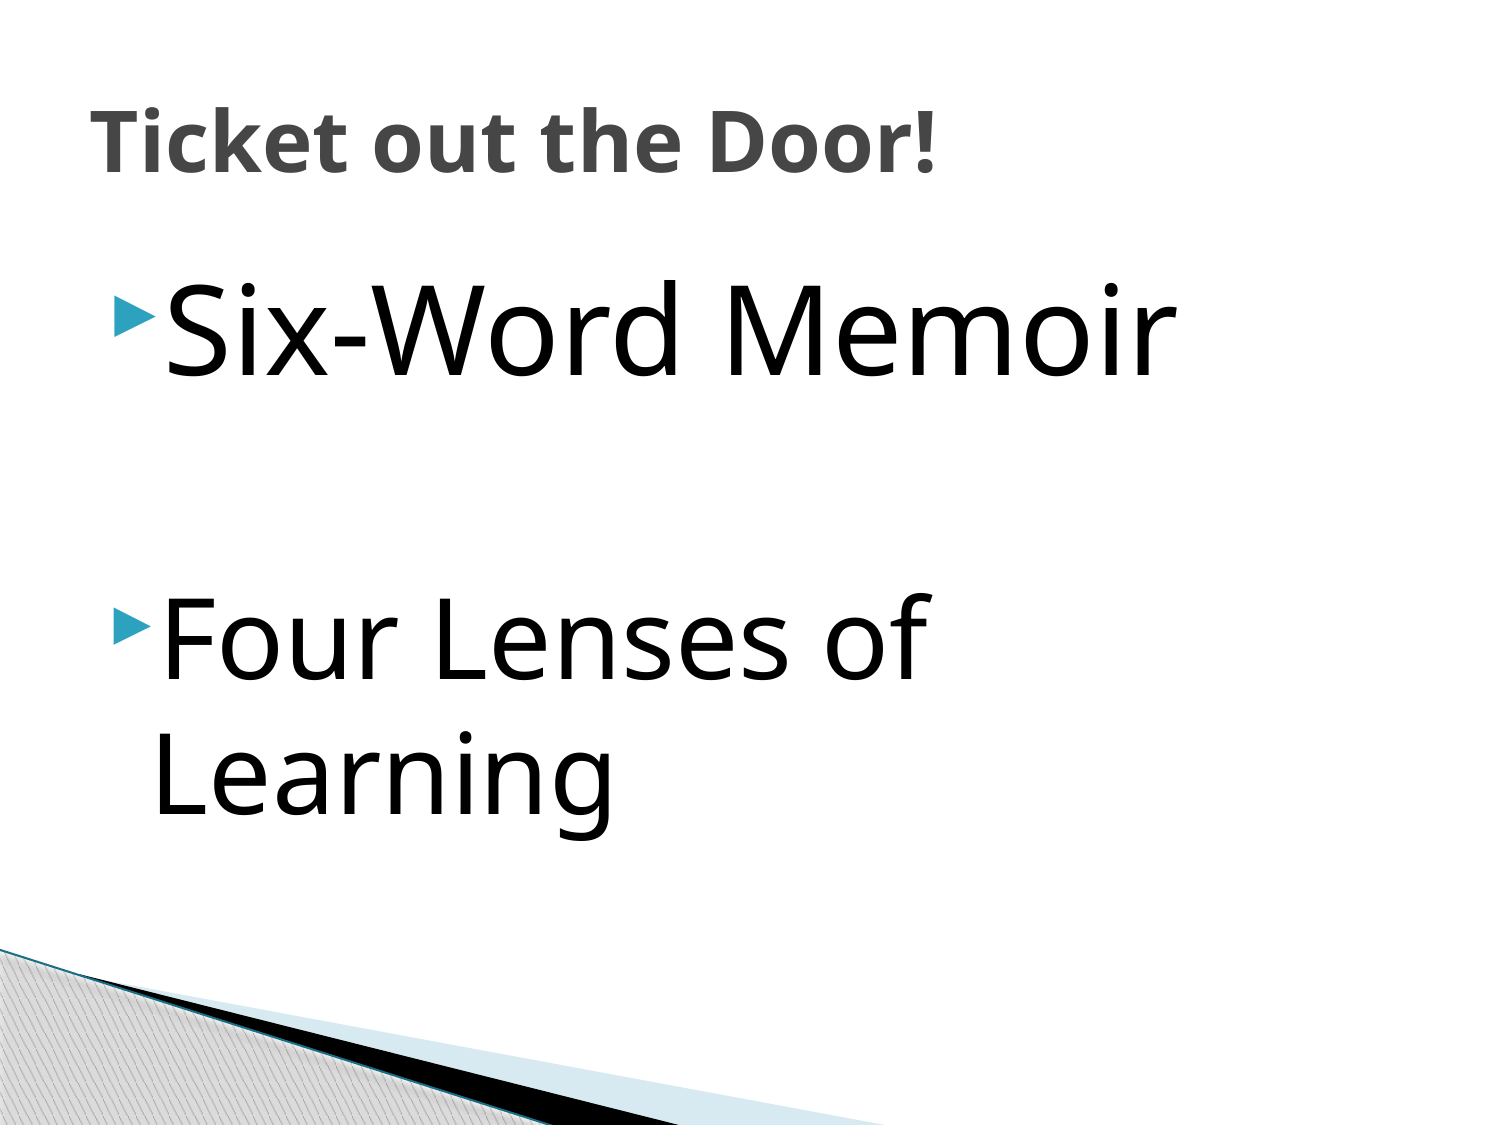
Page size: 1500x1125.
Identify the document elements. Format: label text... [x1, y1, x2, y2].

list Six-Word Memoir Four Lenses of Learning [75, 243, 1425, 986]
title Ticket out the Door! [75, 45, 1425, 233]
